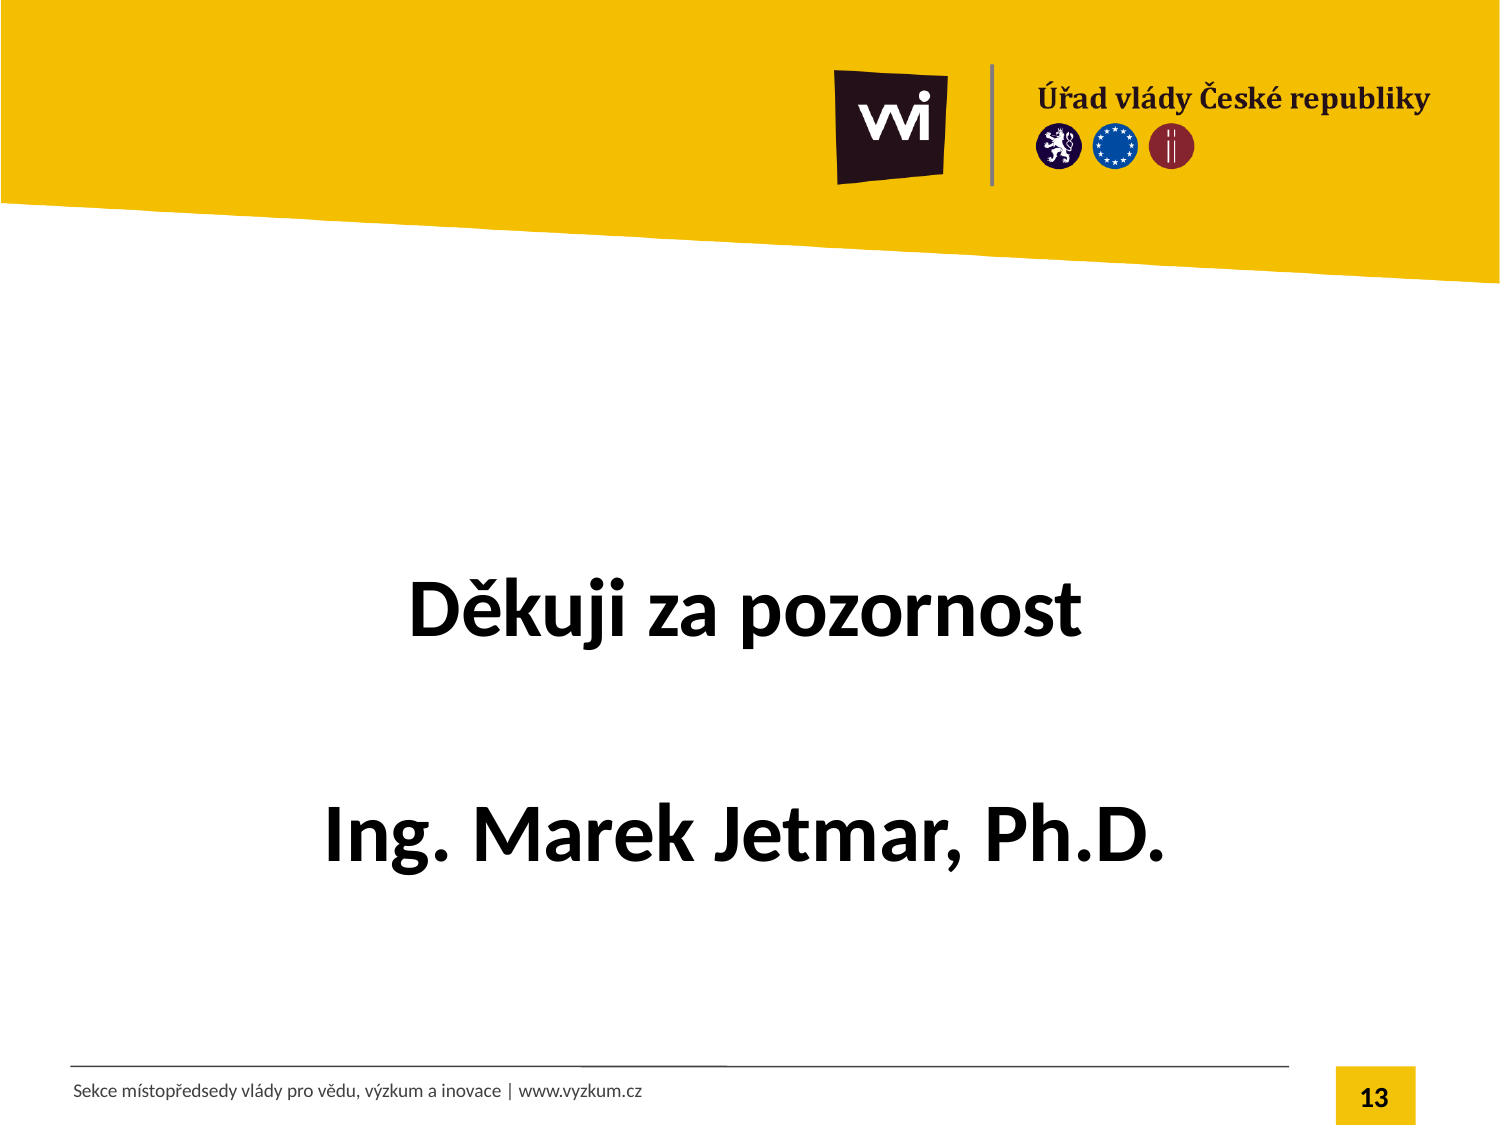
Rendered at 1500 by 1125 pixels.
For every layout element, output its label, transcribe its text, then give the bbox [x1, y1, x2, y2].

slide_number 13 [1324, 1066, 1425, 1125]
list Děkuji za pozornost Ing. Marek Jetmar, Ph.D. [75, 328, 1418, 985]
picture [0, 0, 1500, 284]
